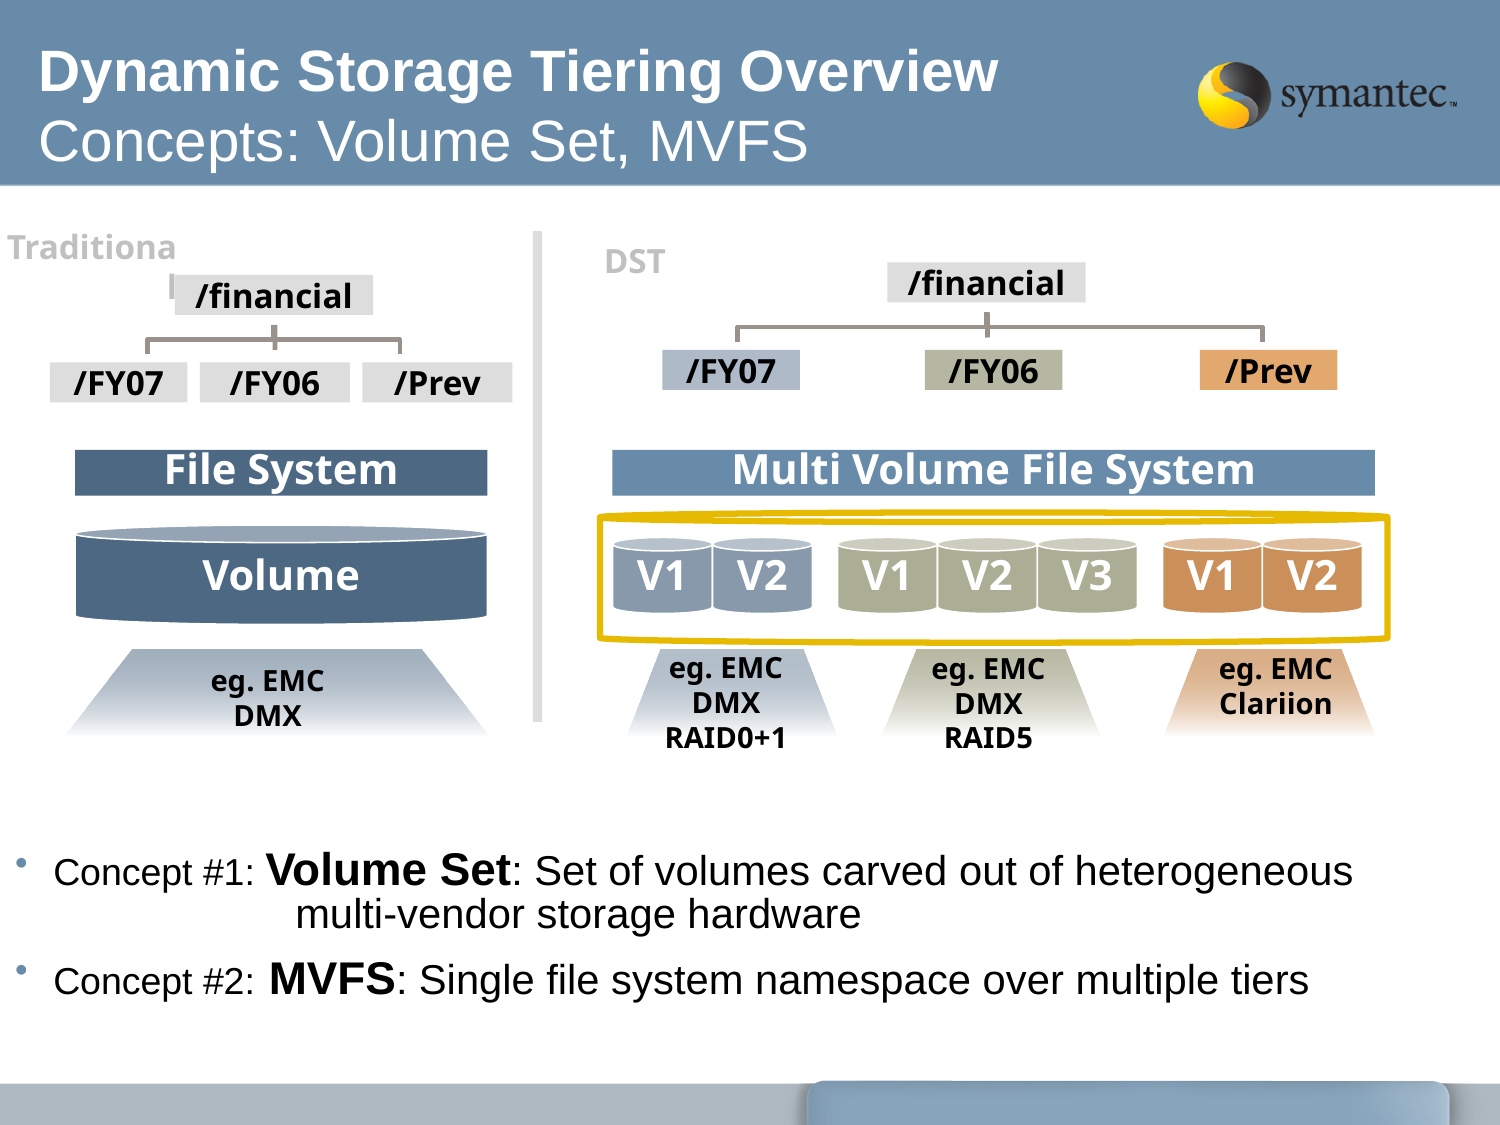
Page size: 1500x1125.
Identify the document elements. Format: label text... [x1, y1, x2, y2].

text_box /Prev [362, 362, 513, 403]
text_box /FY06 [199, 363, 350, 403]
text_box Multi Volume File System [612, 449, 1375, 496]
text_box Volume [75, 525, 488, 625]
text_box eg. EMC DMX [179, 661, 357, 732]
text_box V1 [612, 537, 712, 614]
text_box V2 [1262, 537, 1363, 614]
text_box V3 [1037, 537, 1138, 614]
text_box Traditional [0, 226, 178, 306]
text_box [62, 649, 491, 738]
text_box V1 [837, 537, 937, 614]
text_box V2 [937, 537, 1037, 614]
text_box /financial [174, 274, 374, 315]
picture [1159, 0, 1500, 132]
text_box /FY07 [49, 362, 188, 403]
picture [757, 1080, 1500, 1125]
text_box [1162, 649, 1376, 738]
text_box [147, 324, 401, 355]
text_box V1 [1162, 537, 1262, 614]
title Dynamic Storage Tiering Overview Concepts: Volume Set, MVFS [23, 24, 1123, 182]
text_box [662, 262, 1338, 391]
list Concept #1: Volume Set: Set of volumes carved out of heterogeneous multi-vendor storage hardware Concept #2: MVFS: Single file system namespace over multiple tiers [0, 840, 1477, 1076]
text_box [600, 512, 1388, 643]
text_box DST [546, 240, 724, 281]
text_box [880, 649, 1101, 755]
text_box V2 [712, 537, 813, 614]
text_box File System [75, 449, 488, 496]
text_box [624, 649, 838, 755]
